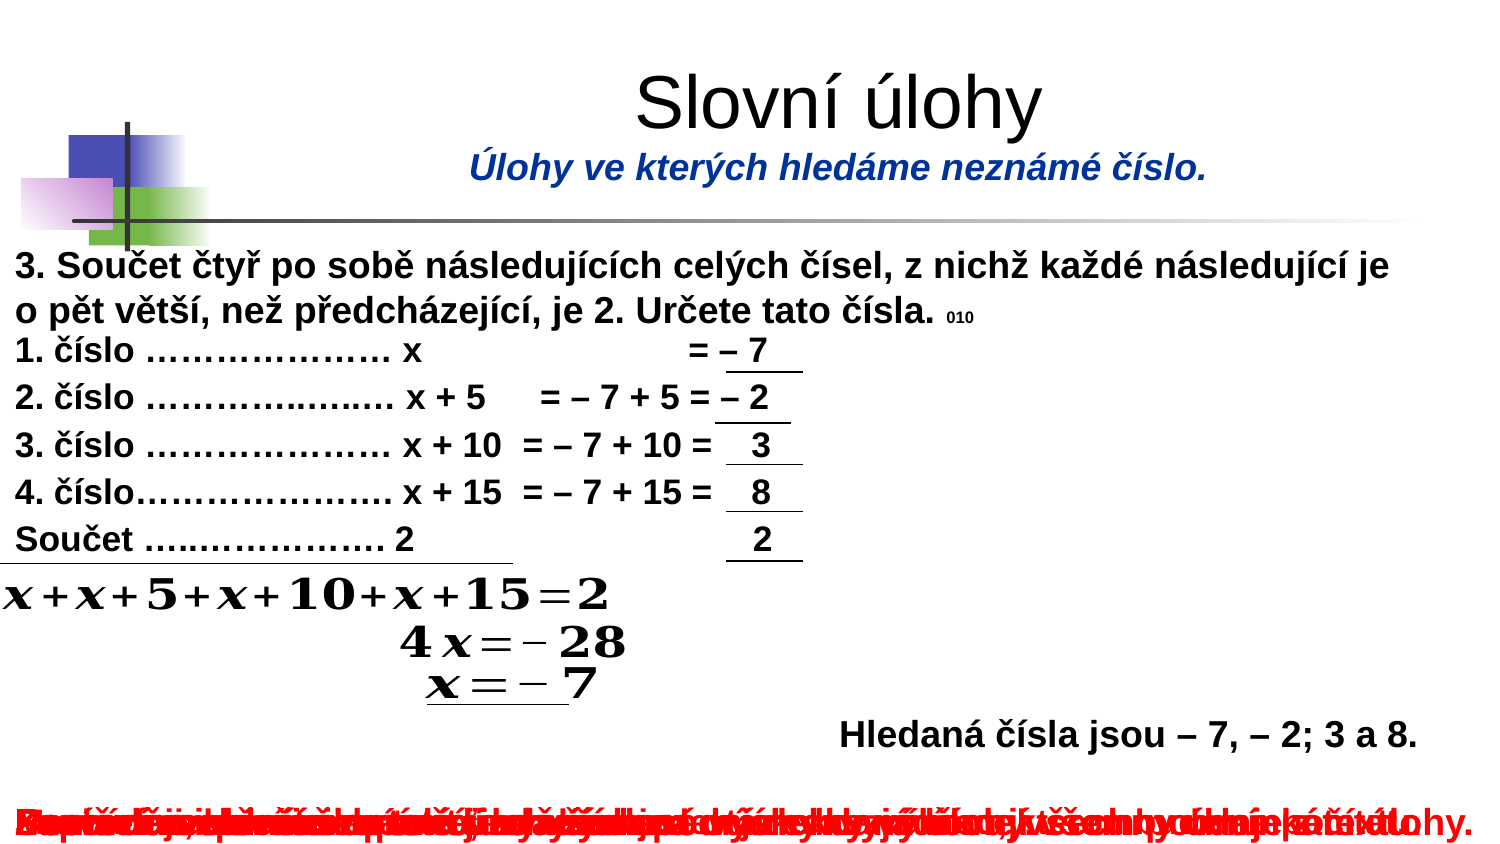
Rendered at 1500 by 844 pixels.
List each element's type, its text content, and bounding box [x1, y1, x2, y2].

text_box = – 7 + 5 = – 2 [525, 371, 849, 420]
text_box 1. číslo ………………… x [0, 324, 573, 371]
text_box = – 7 [605, 324, 821, 371]
text_box 2. číslo …………..…..… x + 5 [0, 371, 525, 419]
text_box 3. Součet čtyř po sobě následujících celých čísel, z nichž každé následující je o pět větší, než předcházející, je 2. Určete tato čísla. 010 [0, 244, 1500, 328]
text_box Slovní úlohy Úlohy ve kterých hledáme neznámé číslo. [177, 43, 1500, 198]
text_box Zapíšeme slovní odpověď na všechna otázky dané úlohy. [0, 797, 1500, 844]
text_box = – 7 + 15 = 8 [632, 466, 804, 514]
text_box Součet …..……………. 2 [0, 514, 632, 561]
text_box Hledaná čísla jsou – 7, – 2; 3 a 8. [824, 691, 1459, 775]
text_box = – 7 + 10 = 3 [507, 419, 804, 466]
text_box 4. číslo…………………. x + 15 [0, 466, 632, 514]
text_box 3. číslo ………………… x + 10 [0, 419, 507, 466]
text_box 2 [738, 513, 807, 561]
